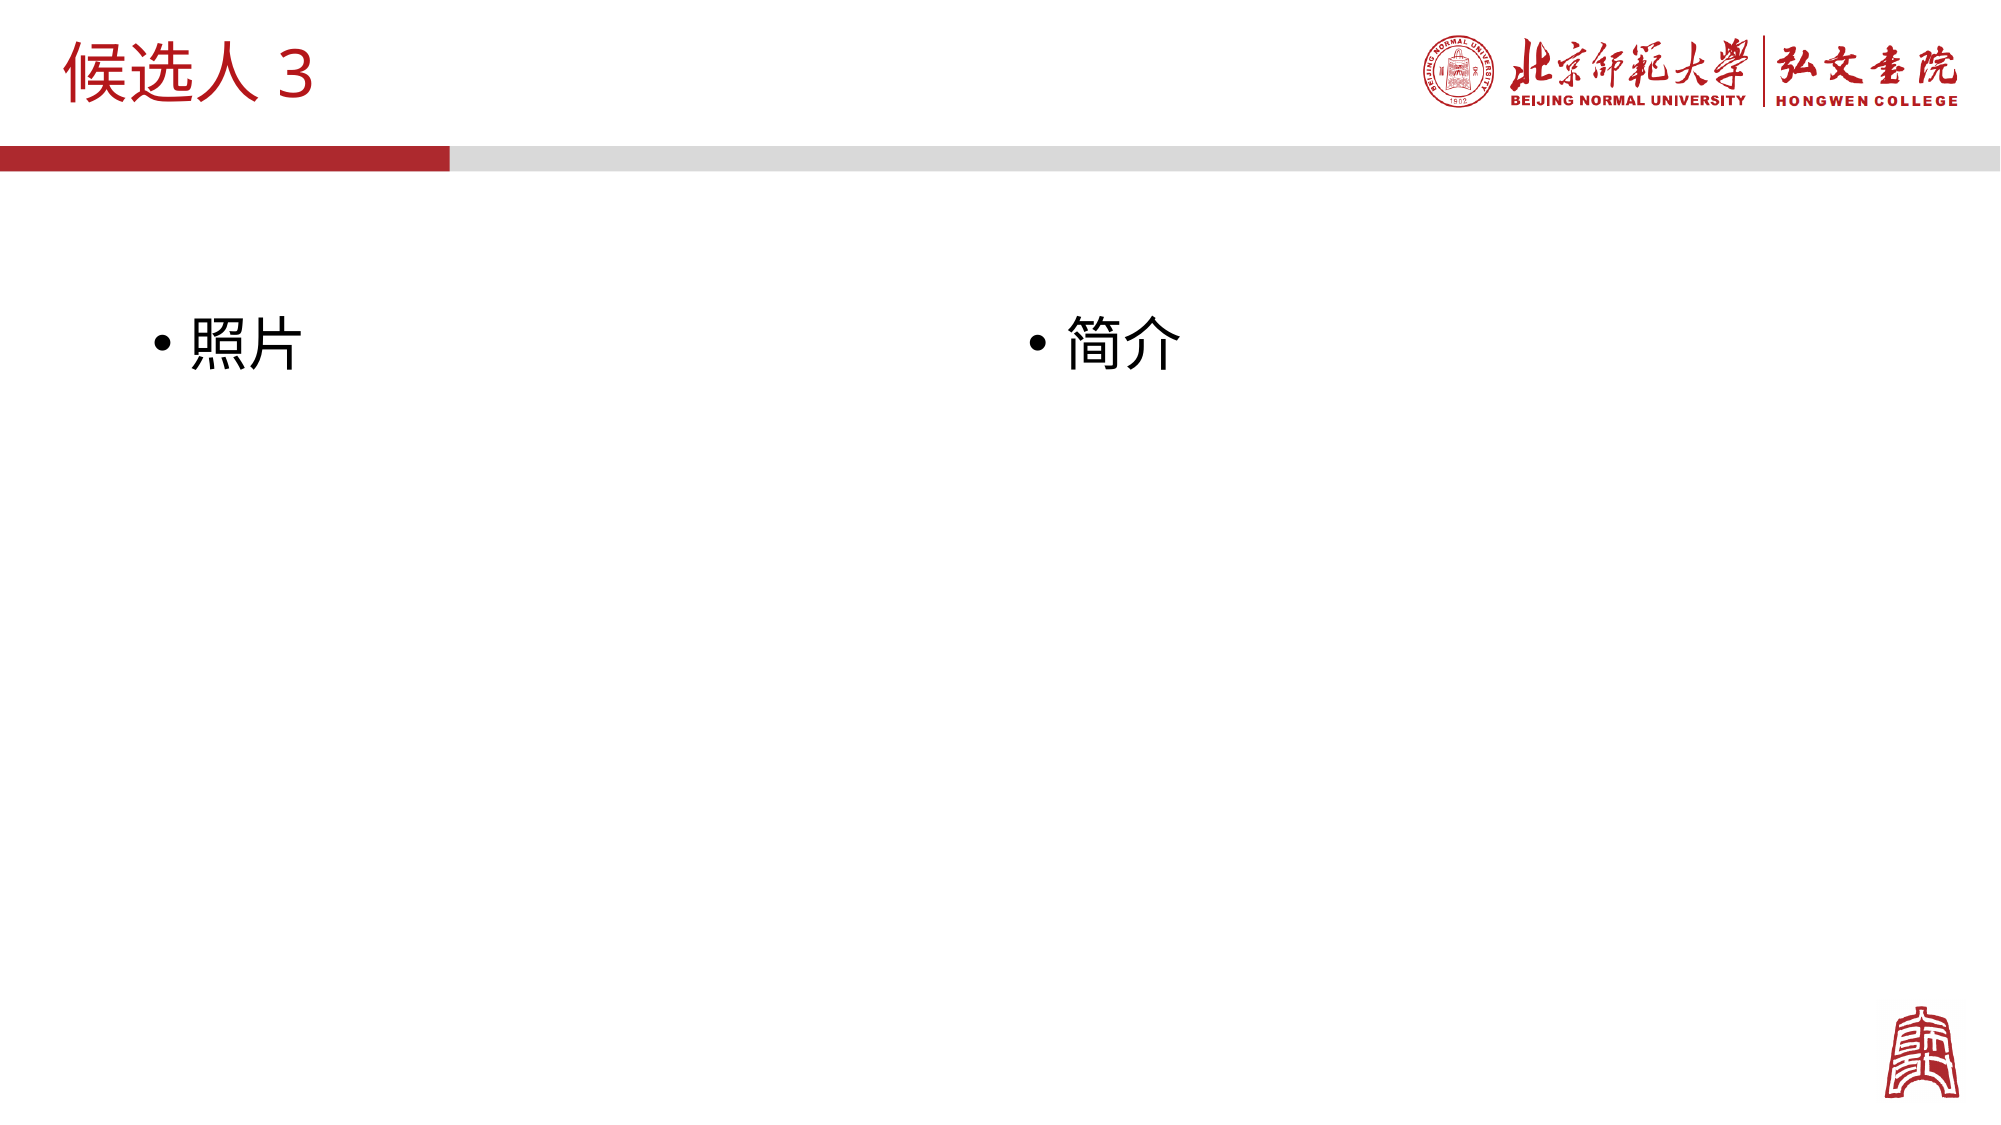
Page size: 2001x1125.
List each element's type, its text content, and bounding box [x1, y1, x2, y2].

title 候选人3 [46, 29, 1098, 122]
list 照片 [137, 265, 988, 979]
picture [1414, 25, 1966, 115]
list 简介 [1012, 265, 1863, 979]
picture [1876, 999, 1966, 1103]
